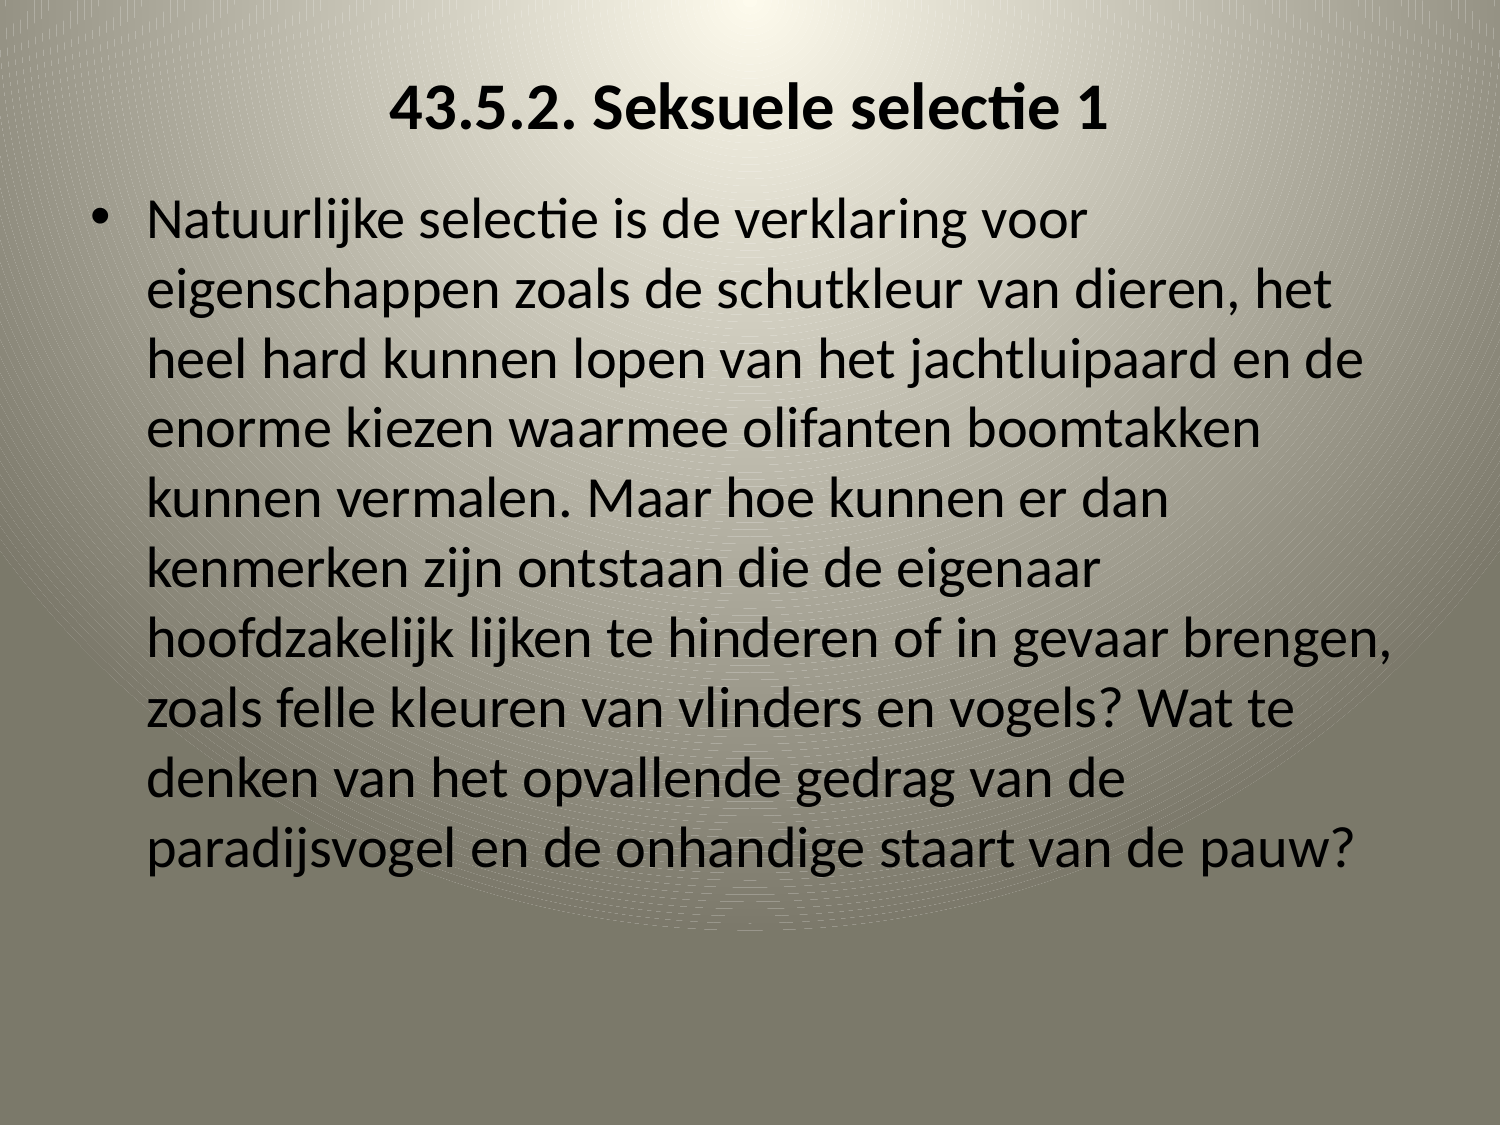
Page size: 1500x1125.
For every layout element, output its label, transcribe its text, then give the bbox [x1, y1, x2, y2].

title 43.5.2. Seksuele selectie 1 [75, 45, 1425, 161]
list Natuurlijke selectie is de verklaring voor eigenschappen zoals de schutkleur van dieren, het heel hard kunnen lopen van het jachtluipaard en de enorme kiezen waarmee olifanten boomtakken kunnen vermalen. Maar hoe kunnen er dan kenmerken zijn ontstaan die de eigenaar hoofdzakelijk lijken te hinderen of in gevaar brengen, zoals felle kleuren van vlinders en vogels? Wat te denken van het opvallende gedrag van de paradijsvogel en de onhandige staart van de pauw? [75, 172, 1425, 1083]
